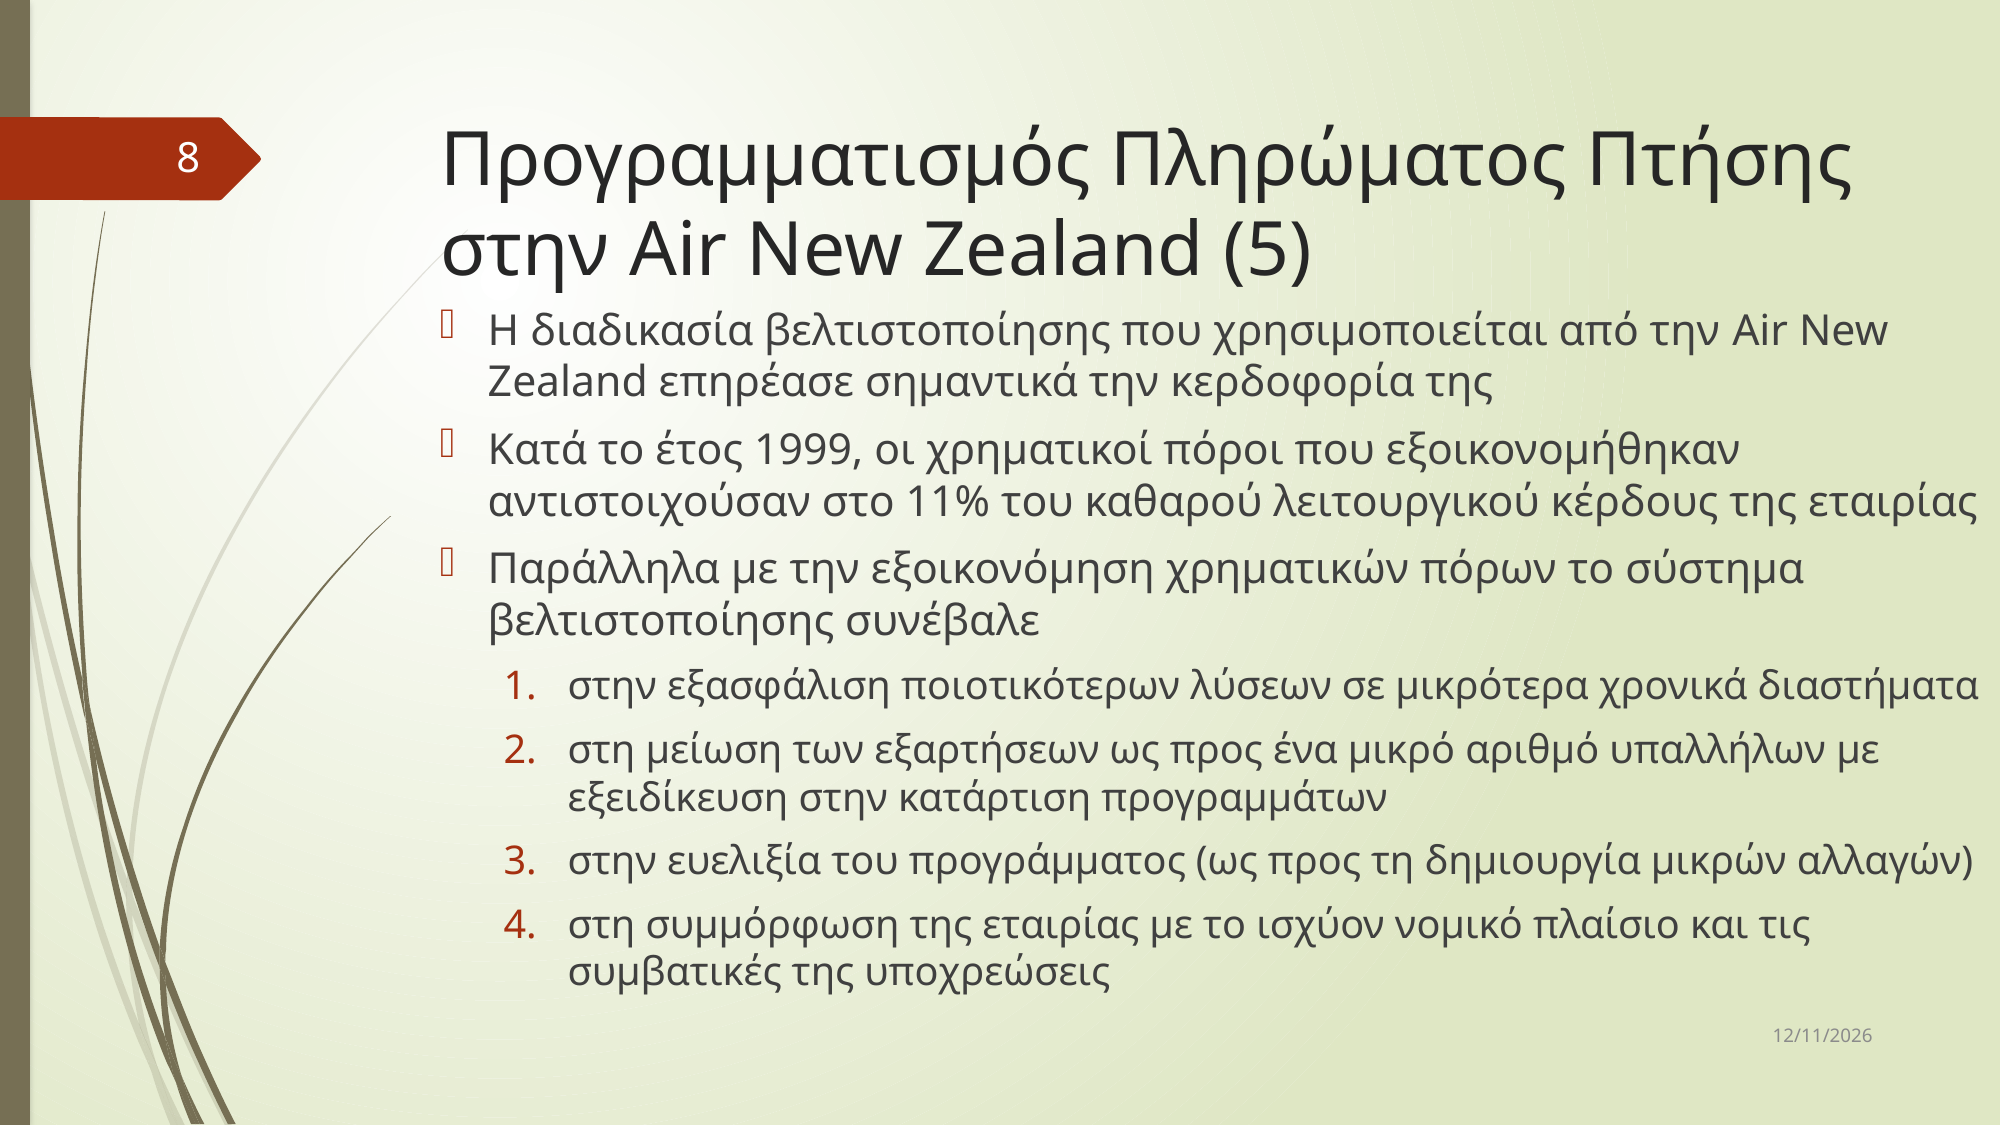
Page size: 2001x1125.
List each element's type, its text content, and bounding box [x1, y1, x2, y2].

list Η διαδικασία βελτιστοποίησης που χρησιμοποιείται από την Air New Zealand επηρέασε σημαντικά την κερδοφορία της Κατά το έτος 1999, οι χρηματικοί πόροι που εξοικονομήθηκαν αντιστοιχούσαν στο 11% του καθαρού λειτουργικού κέρδους της εταιρίας Παράλληλα με την εξοικονόμηση χρηματικών πόρων το σύστημα βελτιστοποίησης συνέβαλε στην εξασφάλιση ποιοτικότερων λύσεων σε μικρότερα χρονικά διαστήματα στη μείωση των εξαρτήσεων ως προς ένα μικρό αριθμό υπαλλήλων με εξειδίκευση στην κατάρτιση προγραμμάτων στην ευελιξία του προγράμματος (ως προς τη δημιουργία μικρών αλλαγών) στη συμμόρφωση της εταιρίας με το ισχύον νομικό πλαίσιο και τις συμβατικές της υποχρεώσεις [424, 294, 2000, 1125]
title Προγραμματισμός Πληρώματος Πτήσης στην Air New Zealand (5) [425, 102, 1888, 294]
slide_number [1699, 1005, 1888, 1067]
slide_number 8 [87, 129, 216, 190]
